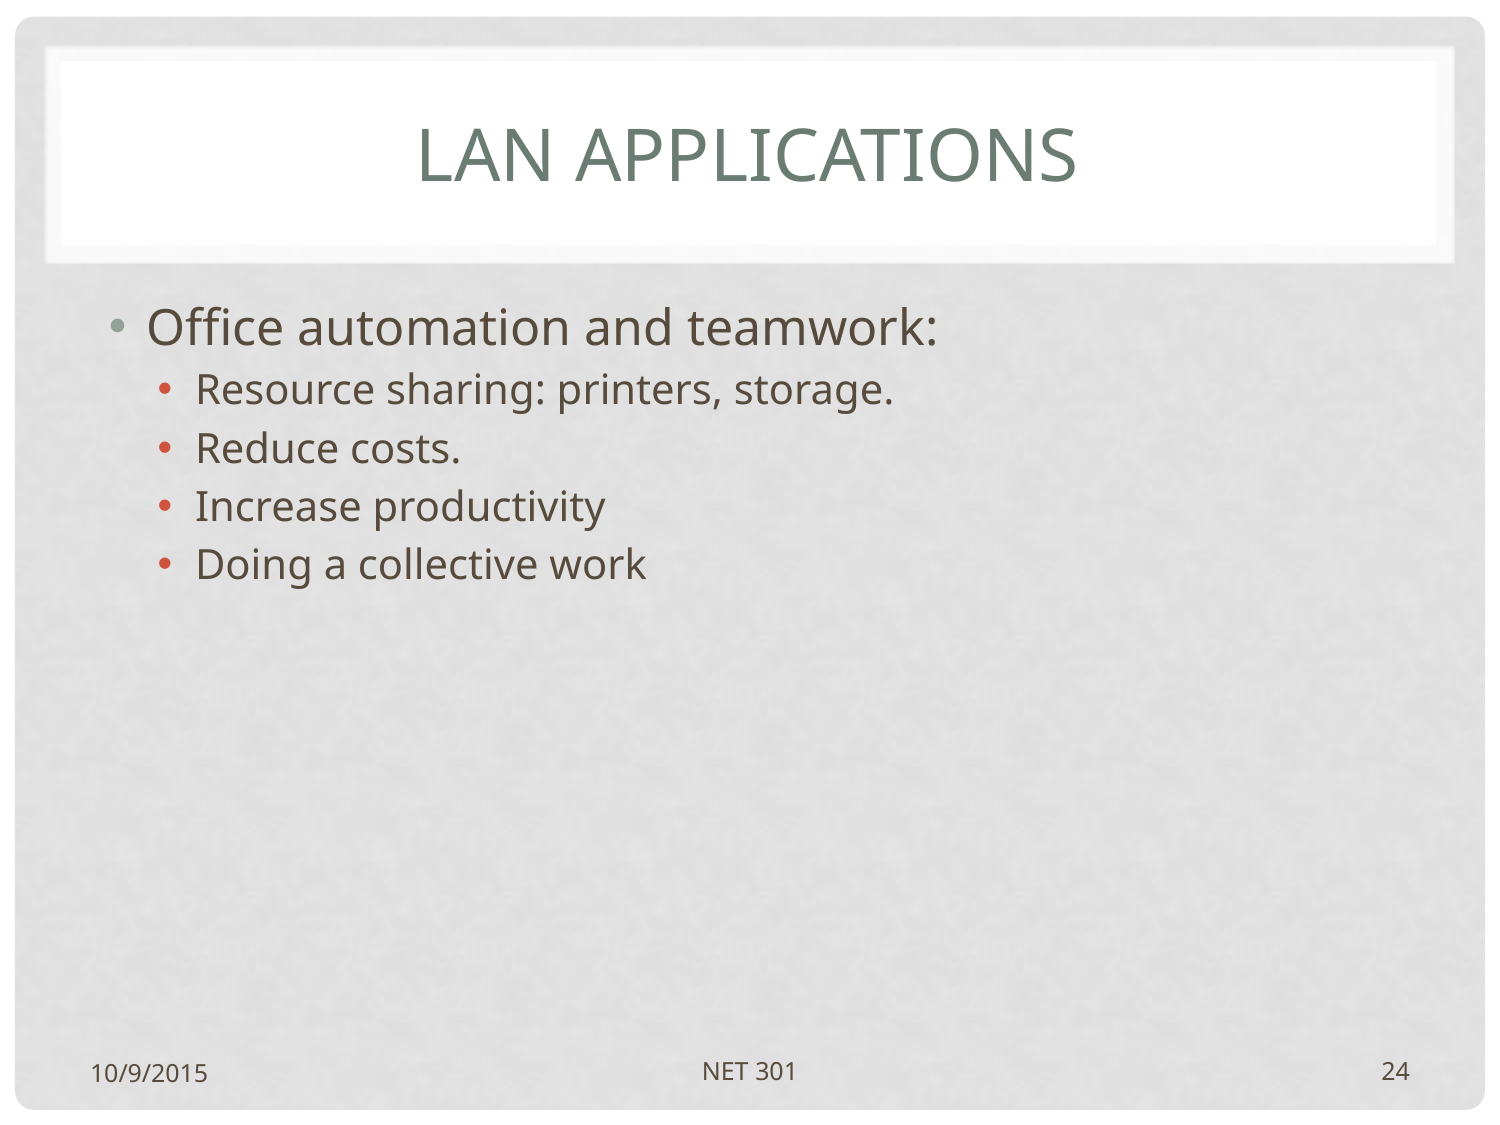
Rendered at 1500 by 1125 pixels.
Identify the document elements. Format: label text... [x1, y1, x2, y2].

title Lan applications [69, 66, 1425, 238]
slide_number 24 [1074, 1042, 1425, 1103]
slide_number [75, 1042, 425, 1103]
list Office automation and teamwork: Resource sharing: printers, storage. Reduce costs. Increase productivity Doing a collective work [75, 287, 1425, 1005]
footer NET 301 [512, 1042, 988, 1103]
